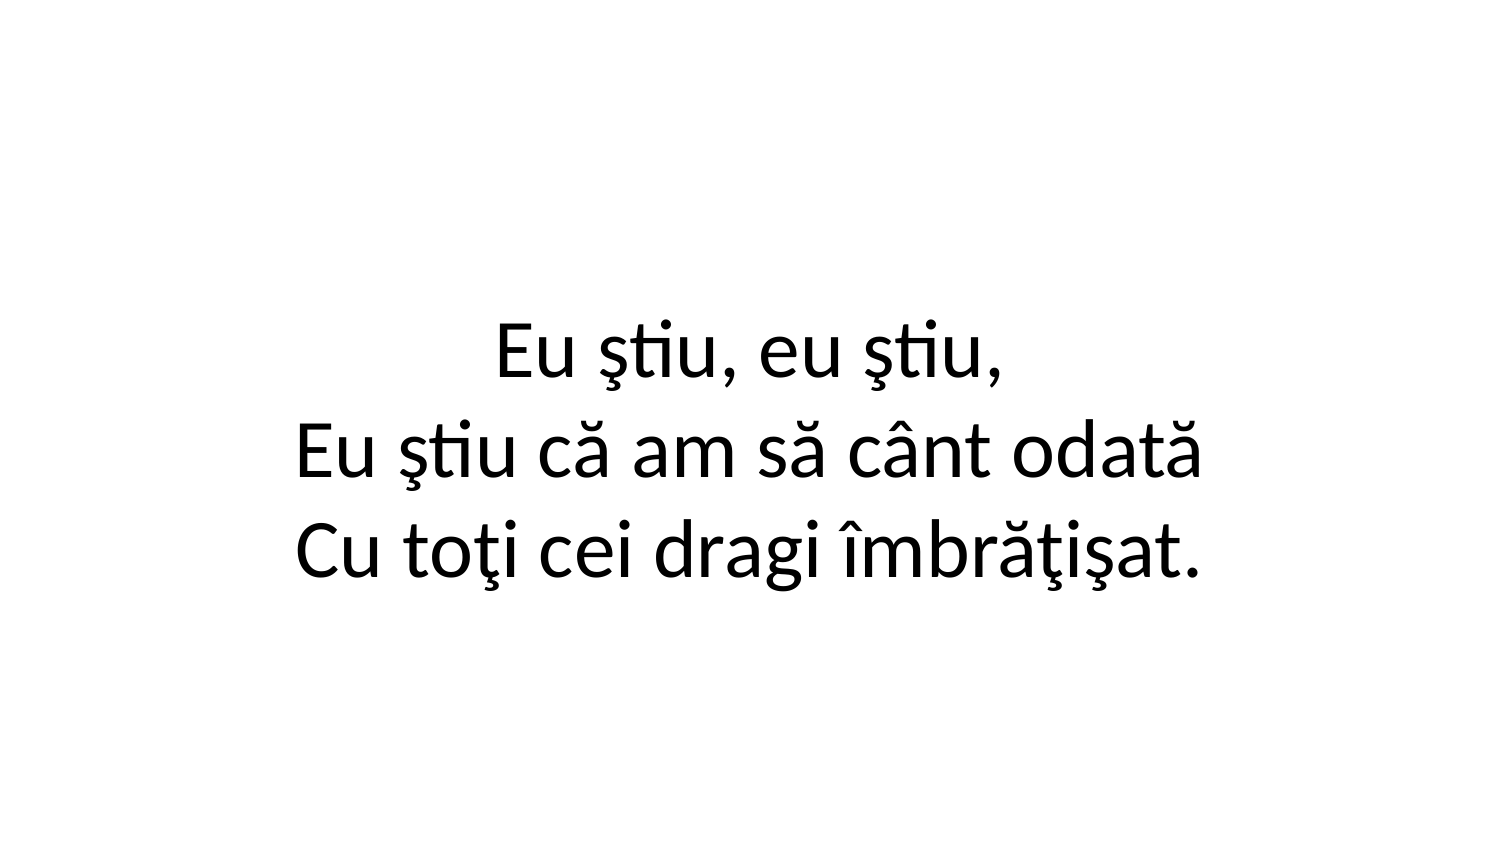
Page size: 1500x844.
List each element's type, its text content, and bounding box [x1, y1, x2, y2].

text_box Eu ştiu, eu ştiu, Eu ştiu că am să cânt odată Cu toţi cei dragi îmbrăţişat. [279, 242, 1221, 602]
